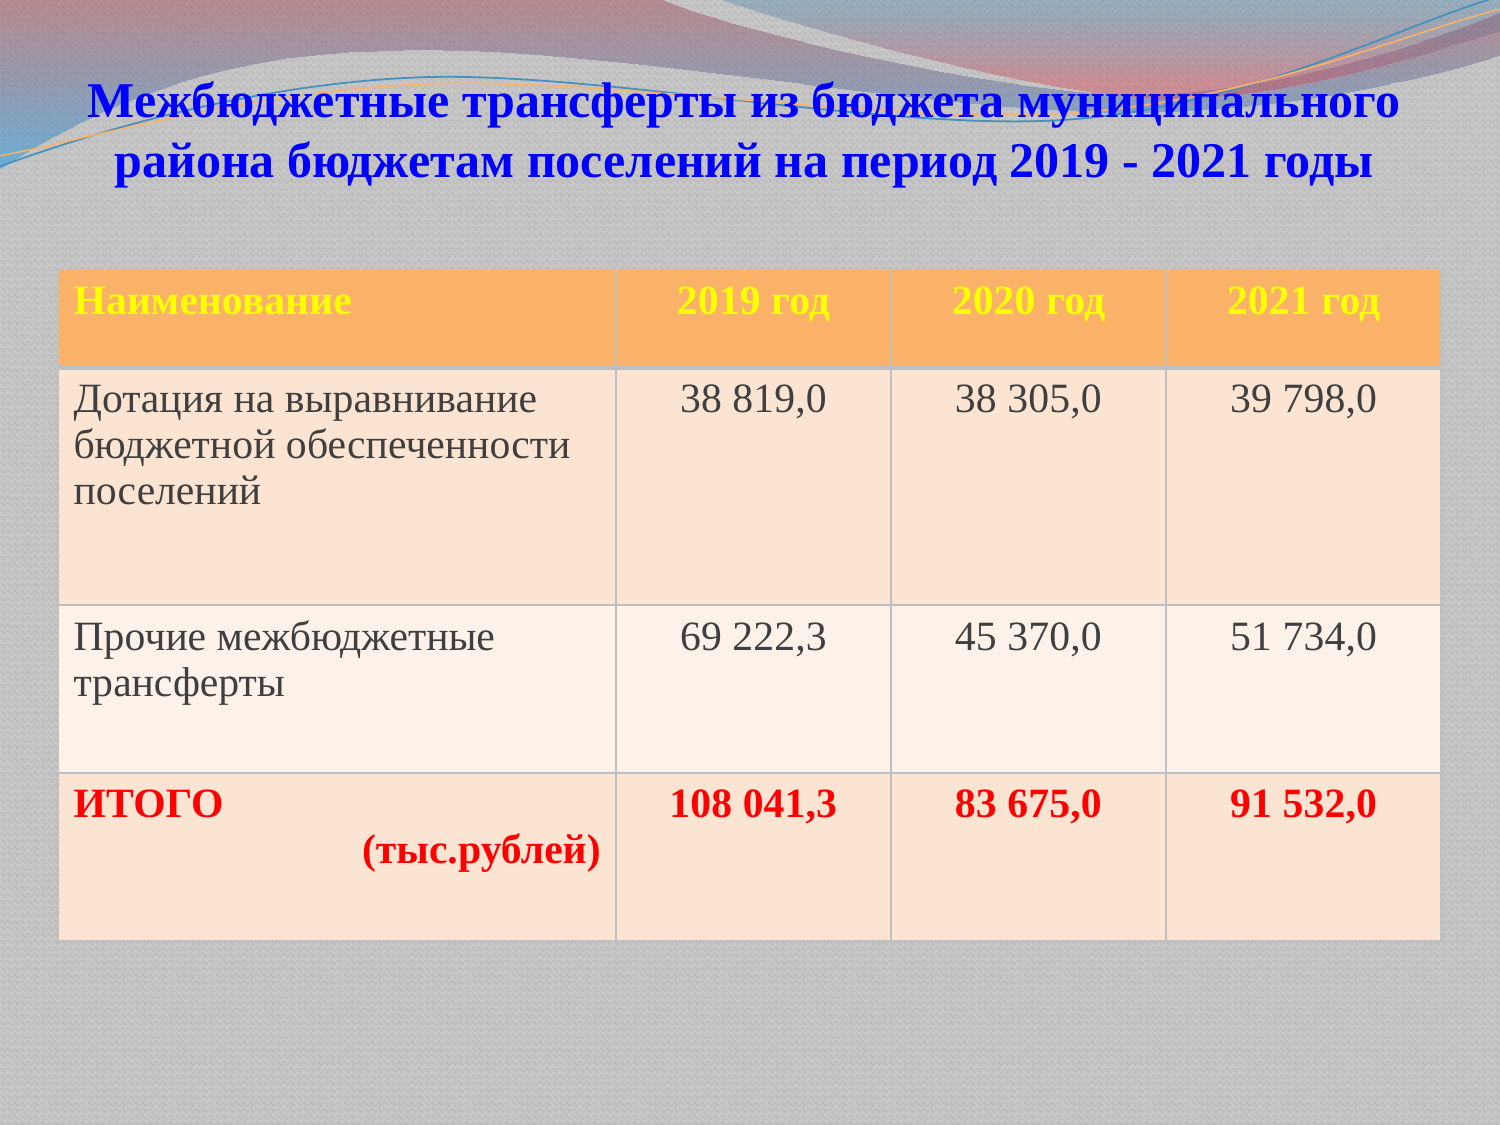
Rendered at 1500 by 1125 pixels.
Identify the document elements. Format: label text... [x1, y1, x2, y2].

table_cell Прочие межбюджетные трансферты [59, 606, 615, 772]
table_header Наименование [59, 270, 615, 365]
table_cell Дотация на выравнивание бюджетной обеспеченности поселений [59, 370, 615, 604]
table_cell 108 041,3 [617, 774, 890, 940]
table_header 2021 год [1167, 270, 1440, 365]
table_header 2019 год [617, 270, 890, 365]
table_cell 51 734,0 [1167, 606, 1440, 772]
table_header 2020 год [892, 270, 1165, 365]
table_cell 45 370,0 [892, 606, 1165, 772]
title Межбюджетные трансферты из бюджета муниципального района бюджетам поселений на период 2019 - 2021 годы [35, 35, 1454, 188]
table_cell 39 798,0 [1167, 370, 1440, 604]
table_cell 38 305,0 [892, 370, 1165, 604]
table_cell 91 532,0 [1167, 774, 1440, 940]
table_cell 83 675,0 [892, 774, 1165, 940]
table_cell 38 819,0 [617, 370, 890, 604]
table_cell 69 222,3 [617, 606, 890, 772]
table_cell ИТОГО (тыс.рублей) [59, 774, 615, 940]
